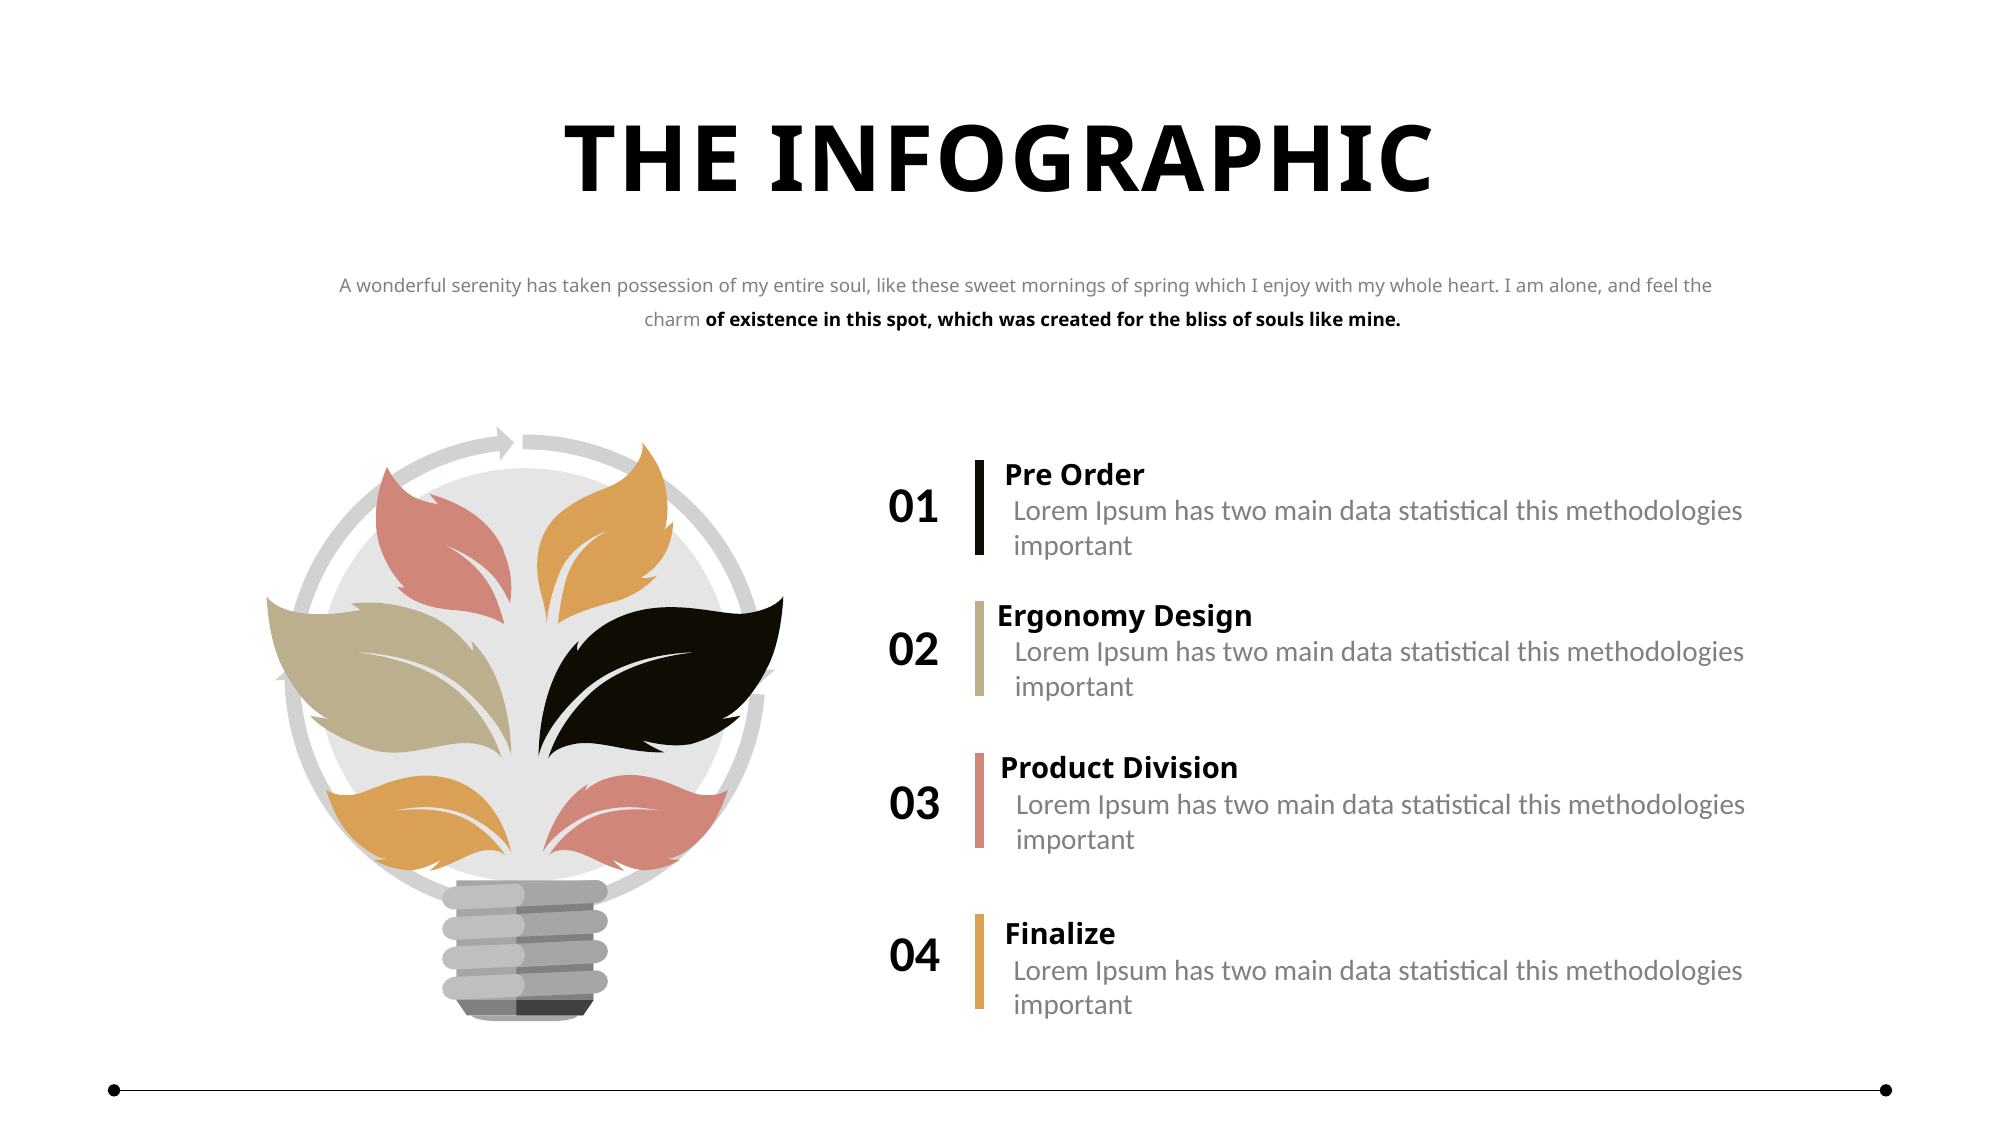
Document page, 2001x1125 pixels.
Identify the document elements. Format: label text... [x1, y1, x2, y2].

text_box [999, 450, 1817, 570]
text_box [1002, 744, 1820, 864]
text_box A wonderful serenity has taken possession of my entire soul, like these sweet mornings of spring which I enjoy with my whole heart. I am alone, and feel the charm of existence in this spot, which was created for the bliss of souls like mine. [314, 255, 1736, 338]
text_box THE INFOGRAPHIC [548, 92, 1452, 217]
text_box 04 [874, 914, 955, 990]
text_box 03 [874, 762, 955, 838]
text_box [999, 910, 1817, 1029]
text_box 01 [873, 465, 954, 541]
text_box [266, 426, 784, 1022]
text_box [1001, 591, 1819, 710]
text_box 02 [873, 607, 954, 683]
